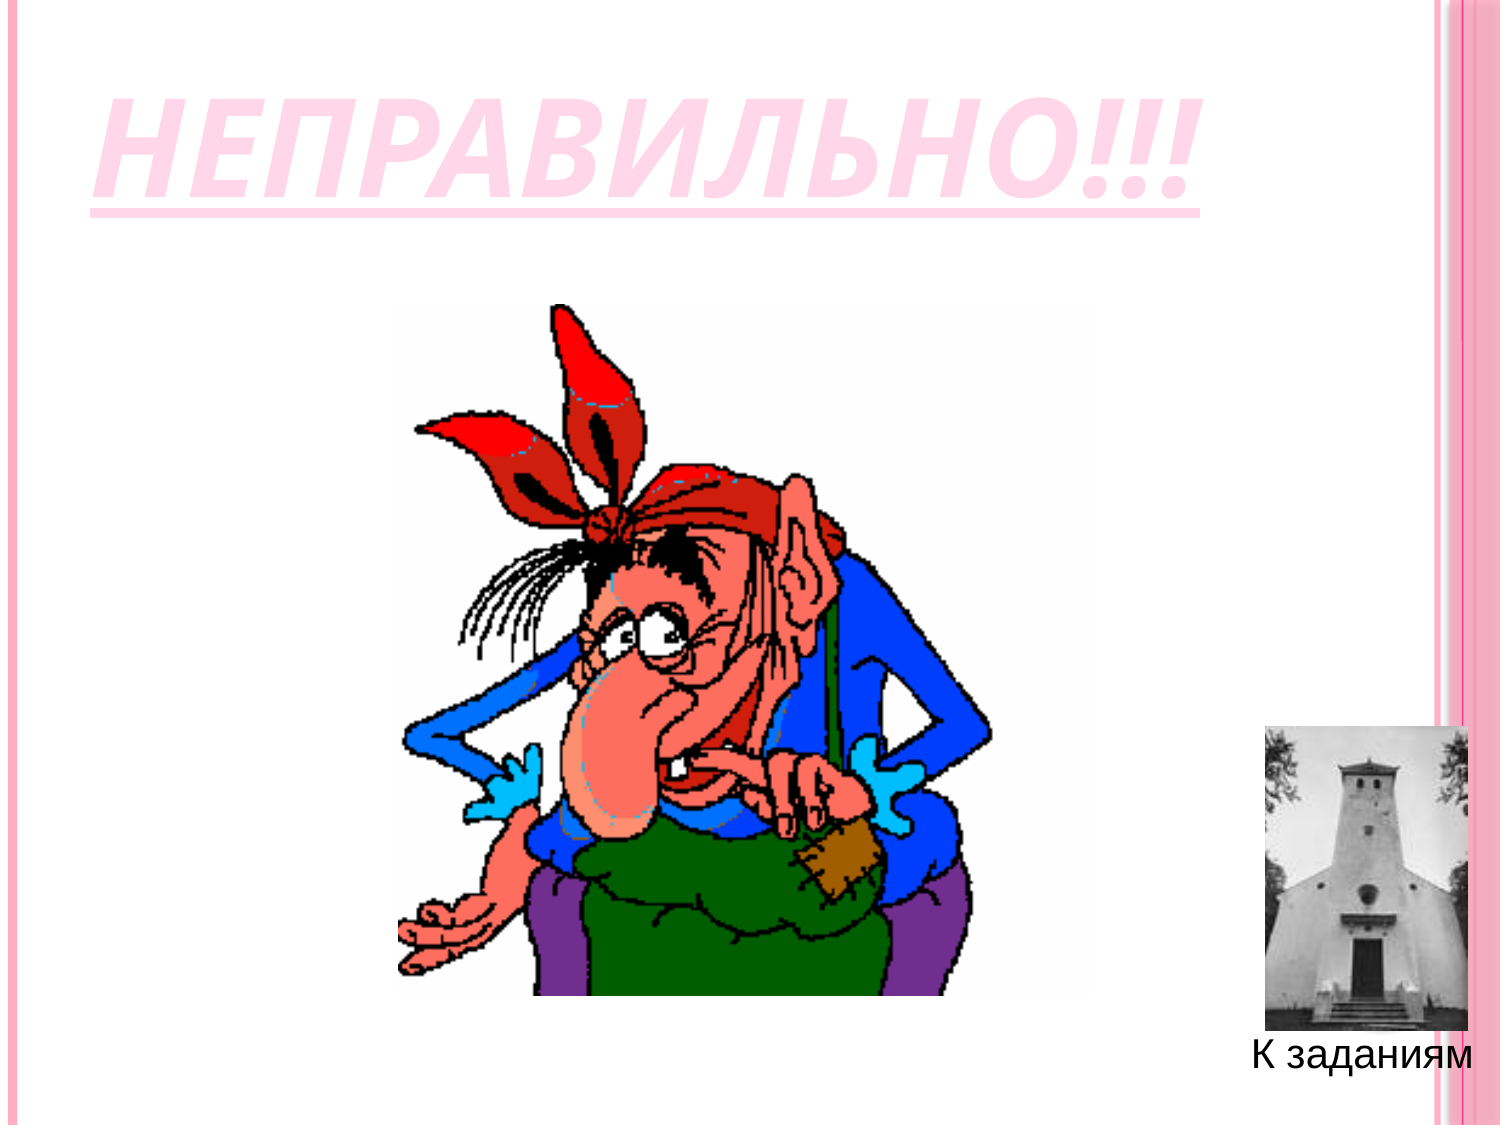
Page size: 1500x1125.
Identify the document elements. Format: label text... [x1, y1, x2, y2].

picture [1265, 726, 1469, 1032]
picture [397, 304, 1091, 997]
title НЕПРАВИЛЬНО!!! [75, 45, 1418, 233]
text_box К заданиям [1224, 1019, 1500, 1085]
